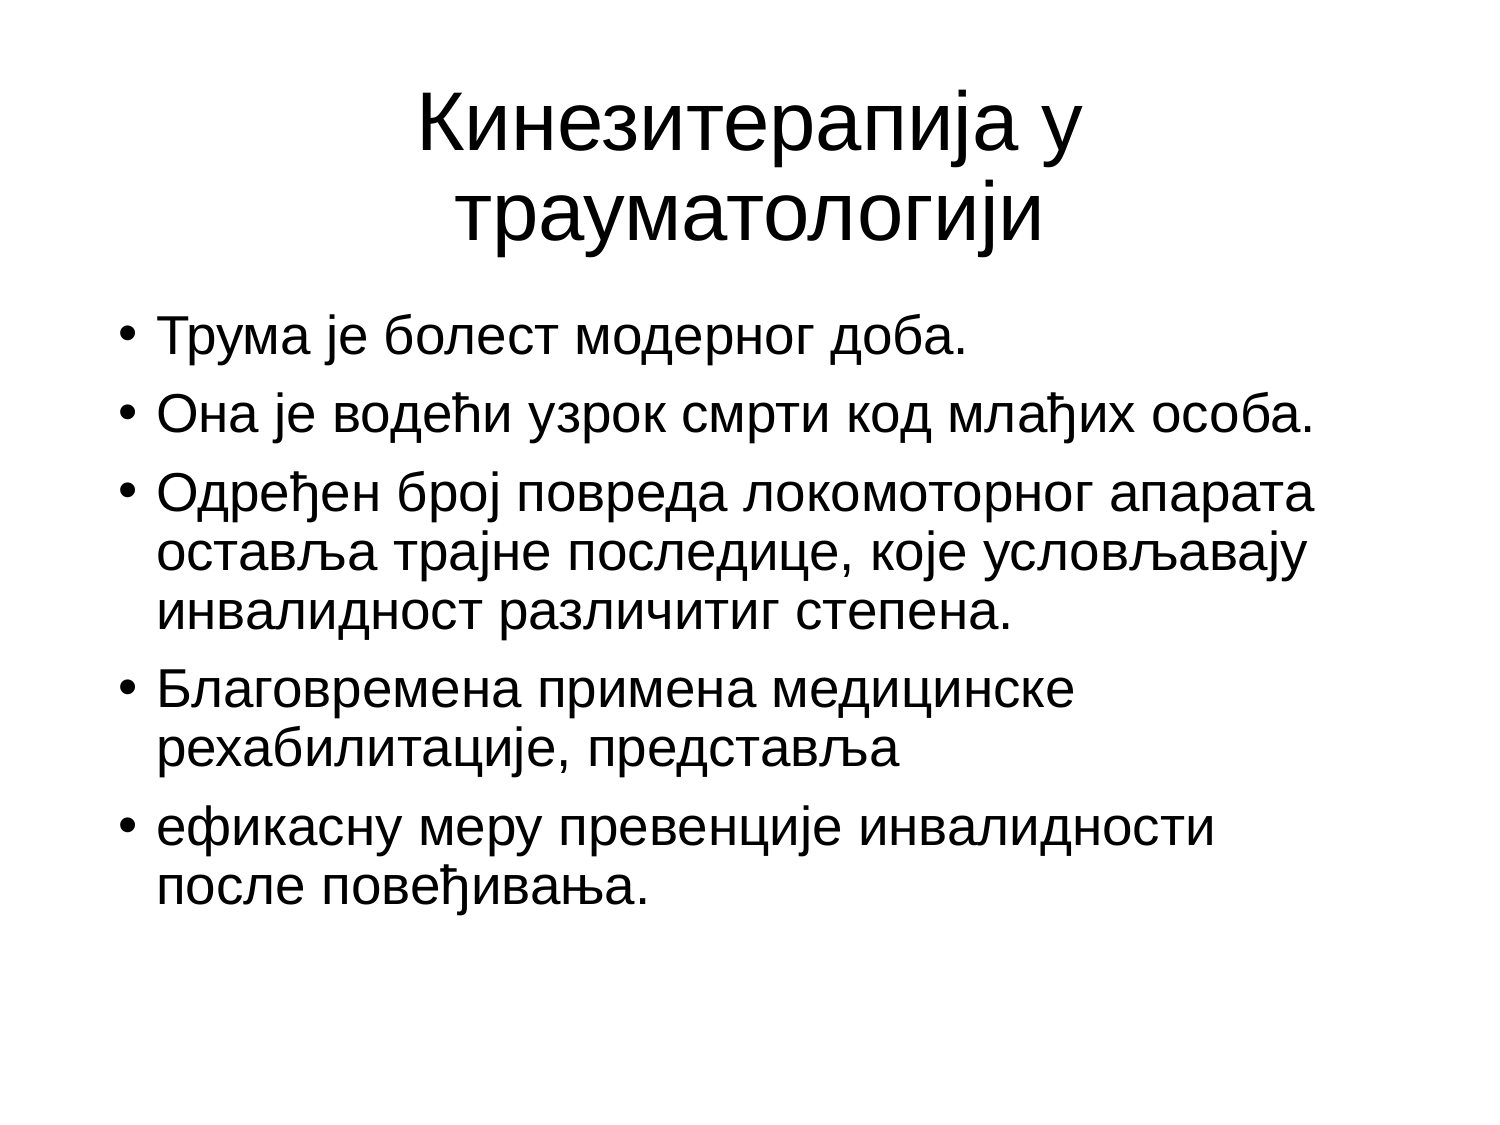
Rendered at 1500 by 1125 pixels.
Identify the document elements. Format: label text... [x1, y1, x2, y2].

title Кинезитерапија у трауматологији [103, 59, 1397, 278]
list Трума је болест модерног доба. Она је водећи узрок смрти код млађих особа. Одређен број повреда локомоторног апарата оставља трајне последице, које условљавају инвалидност различитиг степена. Благовремена примена медицинске рехабилитације, представља ефикасну меру превенције инвалидности после повеђивања. [103, 299, 1397, 1014]
